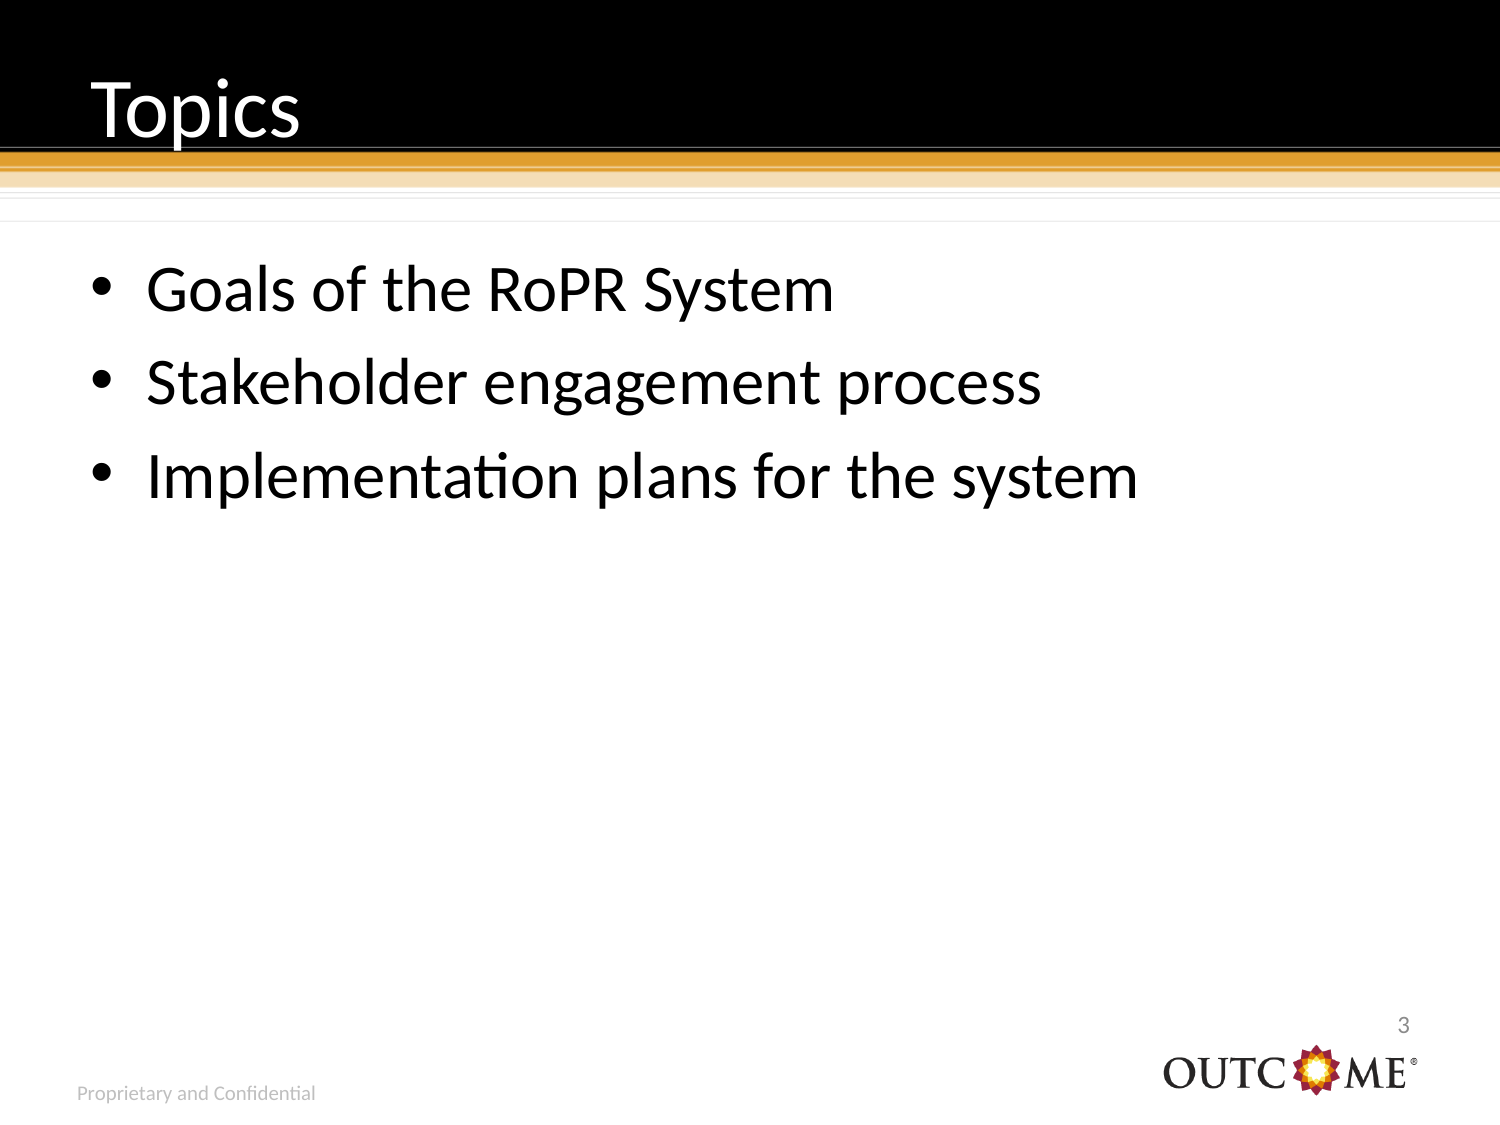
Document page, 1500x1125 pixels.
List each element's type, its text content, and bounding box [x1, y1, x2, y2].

picture [0, 0, 1500, 223]
title Topics [75, 45, 1425, 163]
picture [1163, 1048, 1418, 1096]
slide_number 2 [1074, 999, 1425, 1048]
list Goals of the RoPR System Stakeholder engagement process Implementation plans for the system [75, 237, 1425, 975]
